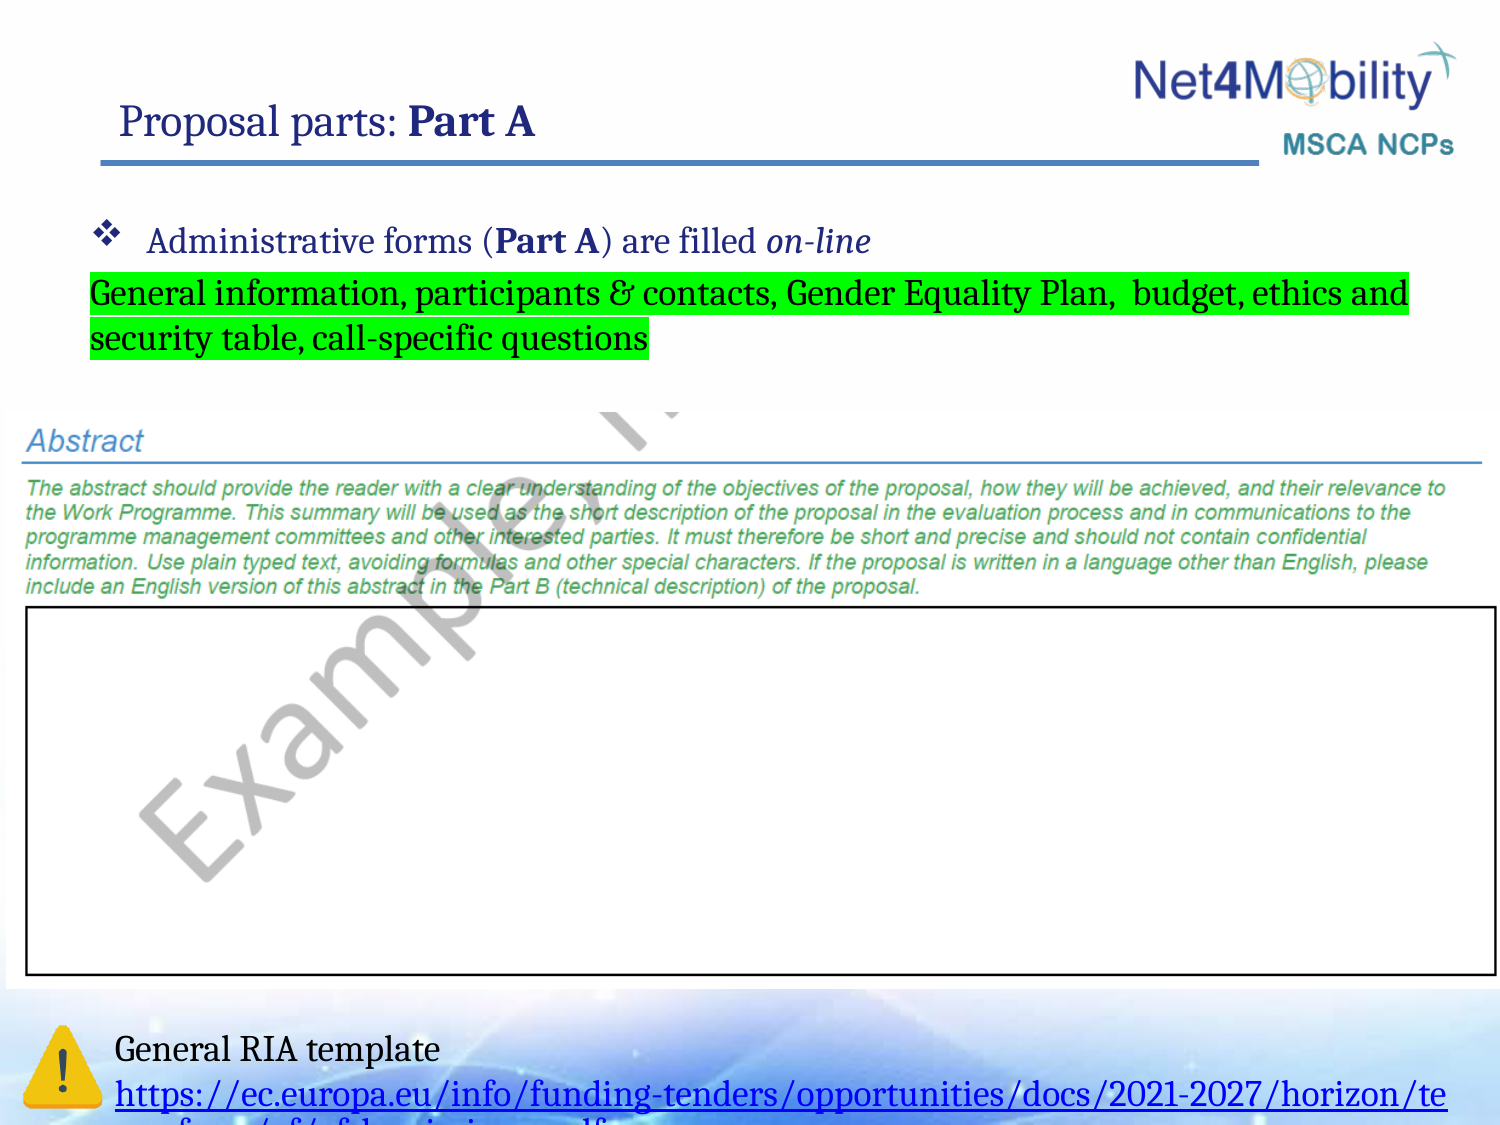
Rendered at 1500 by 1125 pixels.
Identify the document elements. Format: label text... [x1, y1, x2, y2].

picture [0, 0, 1500, 1125]
title Proposal parts: Part A [103, 62, 1122, 175]
text_box General RIA template https://ec.europa.eu/info/funding-tenders/opportunities/docs/2021-2027/horizon/temp-form/af/af_he-ria-ia_en.pdf [100, 1016, 1484, 1125]
list Administrative forms (Part A) are filled on-line General information, participants & contacts, Gender Equality Plan, budget, ethics and security table, call-specific questions [75, 208, 1425, 410]
